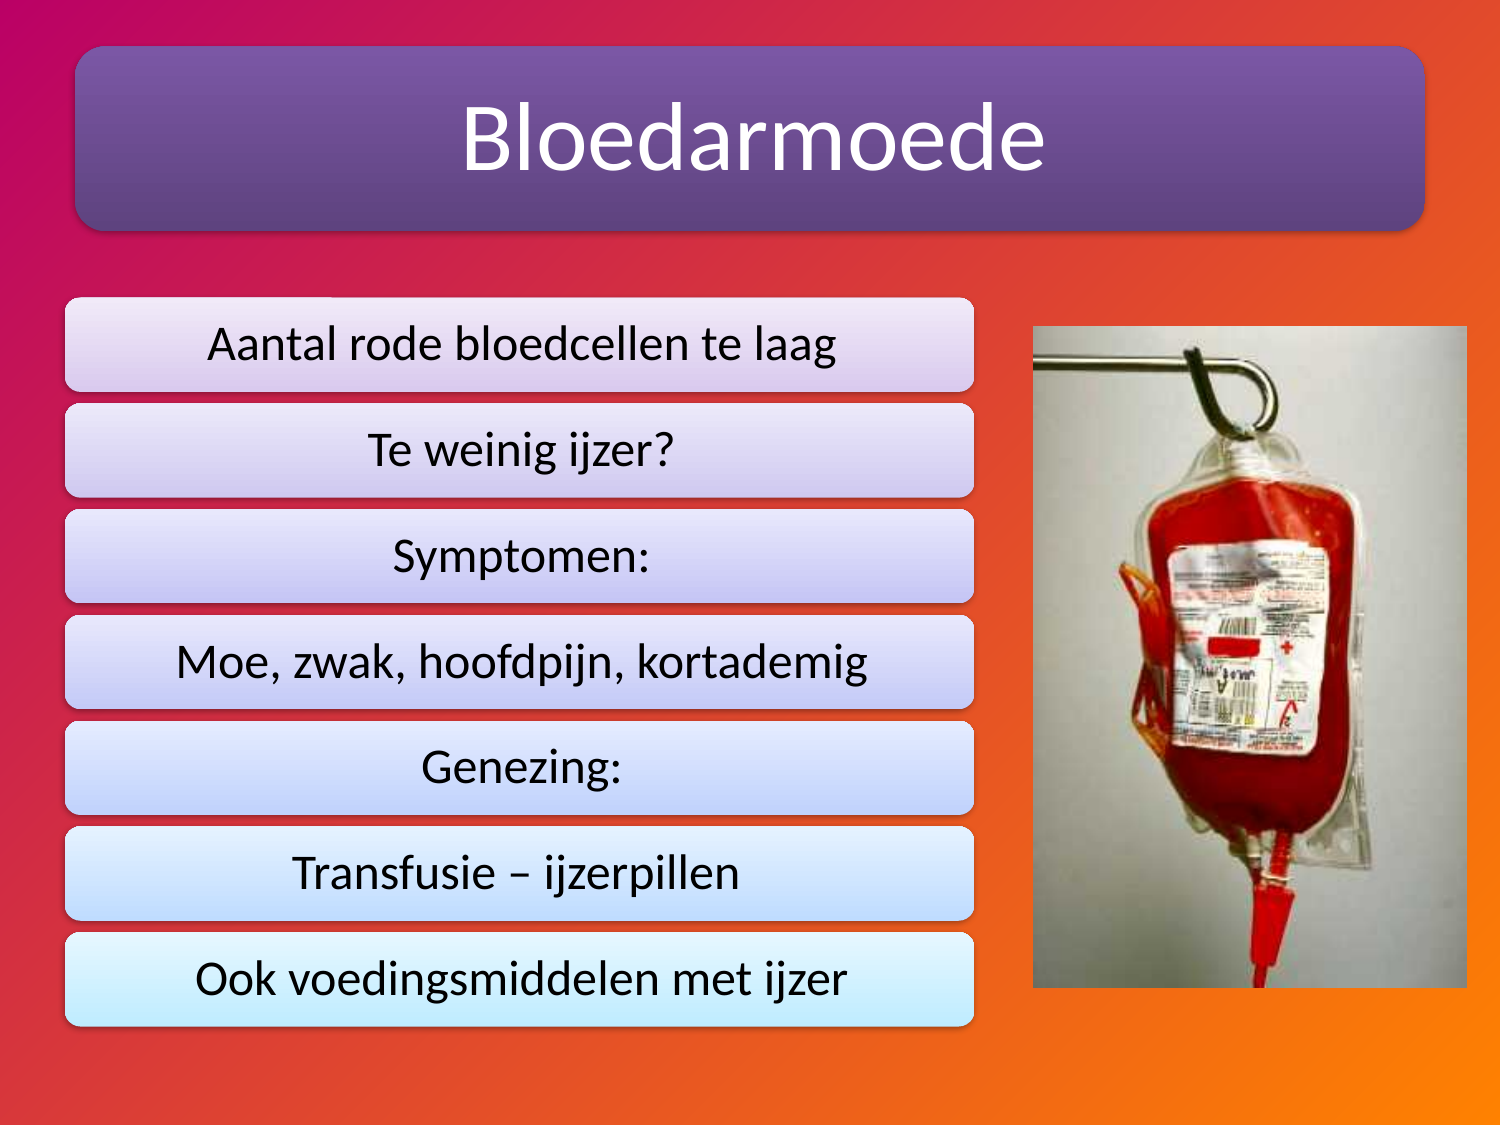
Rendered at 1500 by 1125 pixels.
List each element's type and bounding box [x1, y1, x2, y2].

text_box [74, 44, 1426, 233]
list [64, 290, 975, 1034]
picture [1033, 326, 1468, 988]
